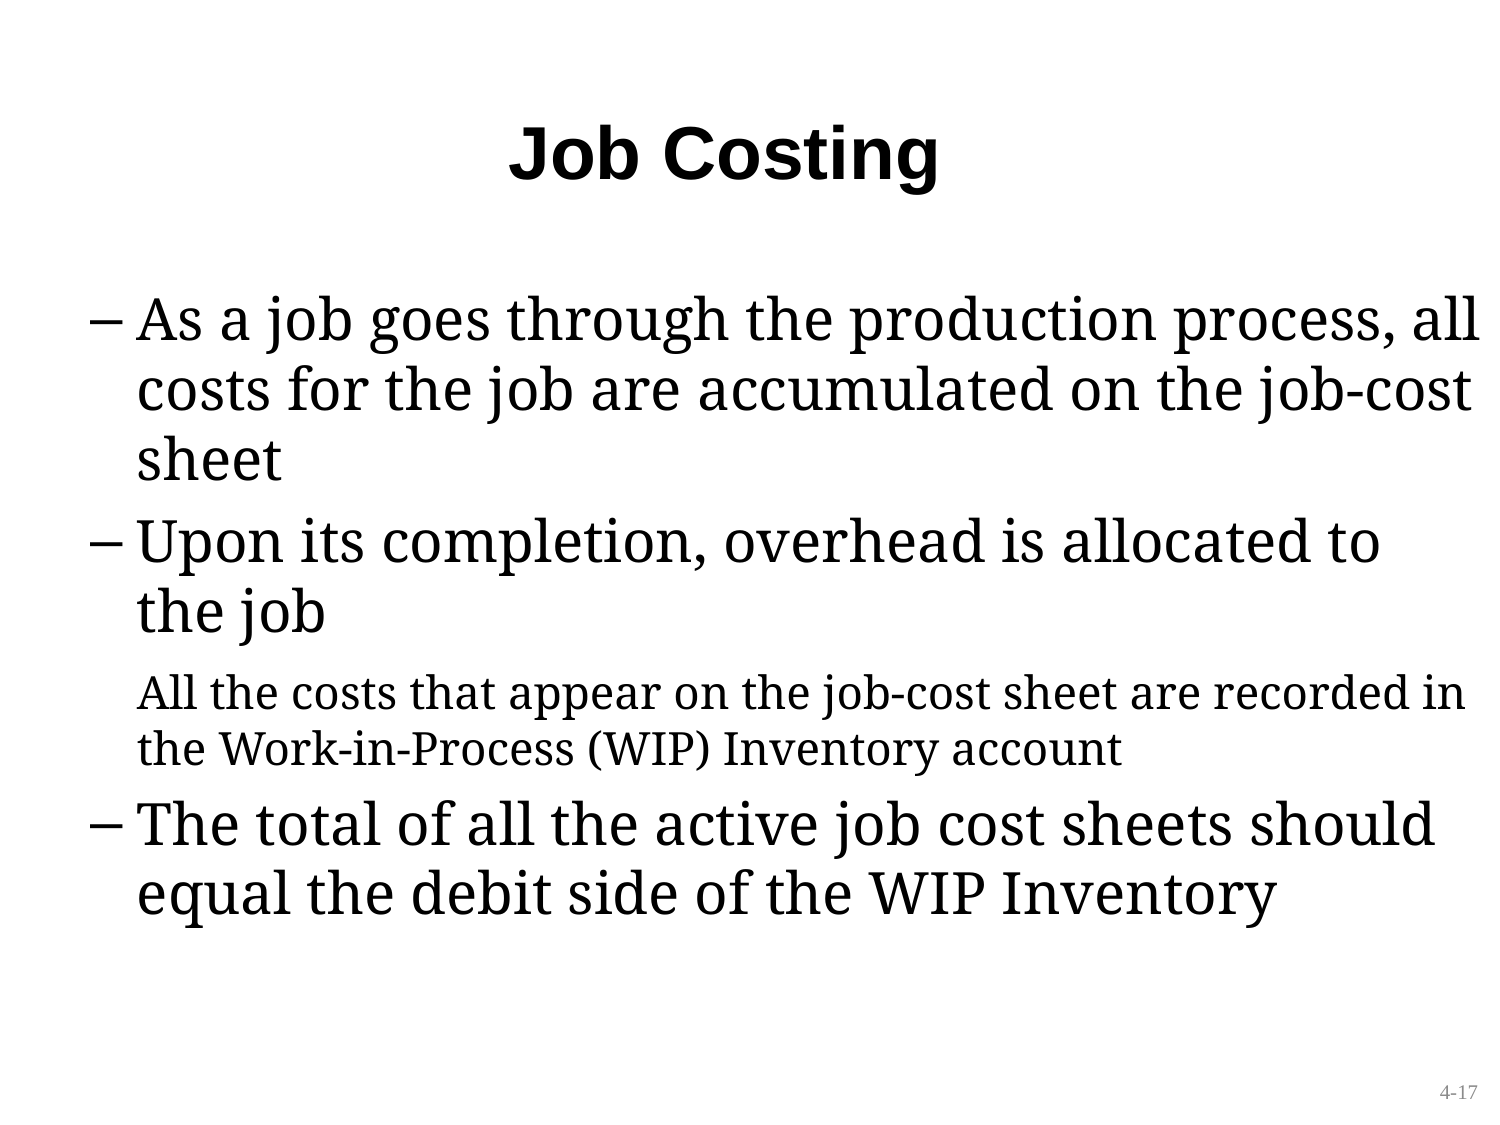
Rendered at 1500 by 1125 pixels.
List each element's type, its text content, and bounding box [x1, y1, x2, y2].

title Job Costing [399, 87, 1051, 213]
list As a job goes through the production process, all costs for the job are accumulated on the job-cost sheet Upon its completion, overhead is allocated to the job All the costs that appear on the job-cost sheet are recorded in the Work-in-Process (WIP) Inventory account The total of all the active job cost sheets should equal the debit side of the WIP Inventory [0, 274, 1500, 1125]
